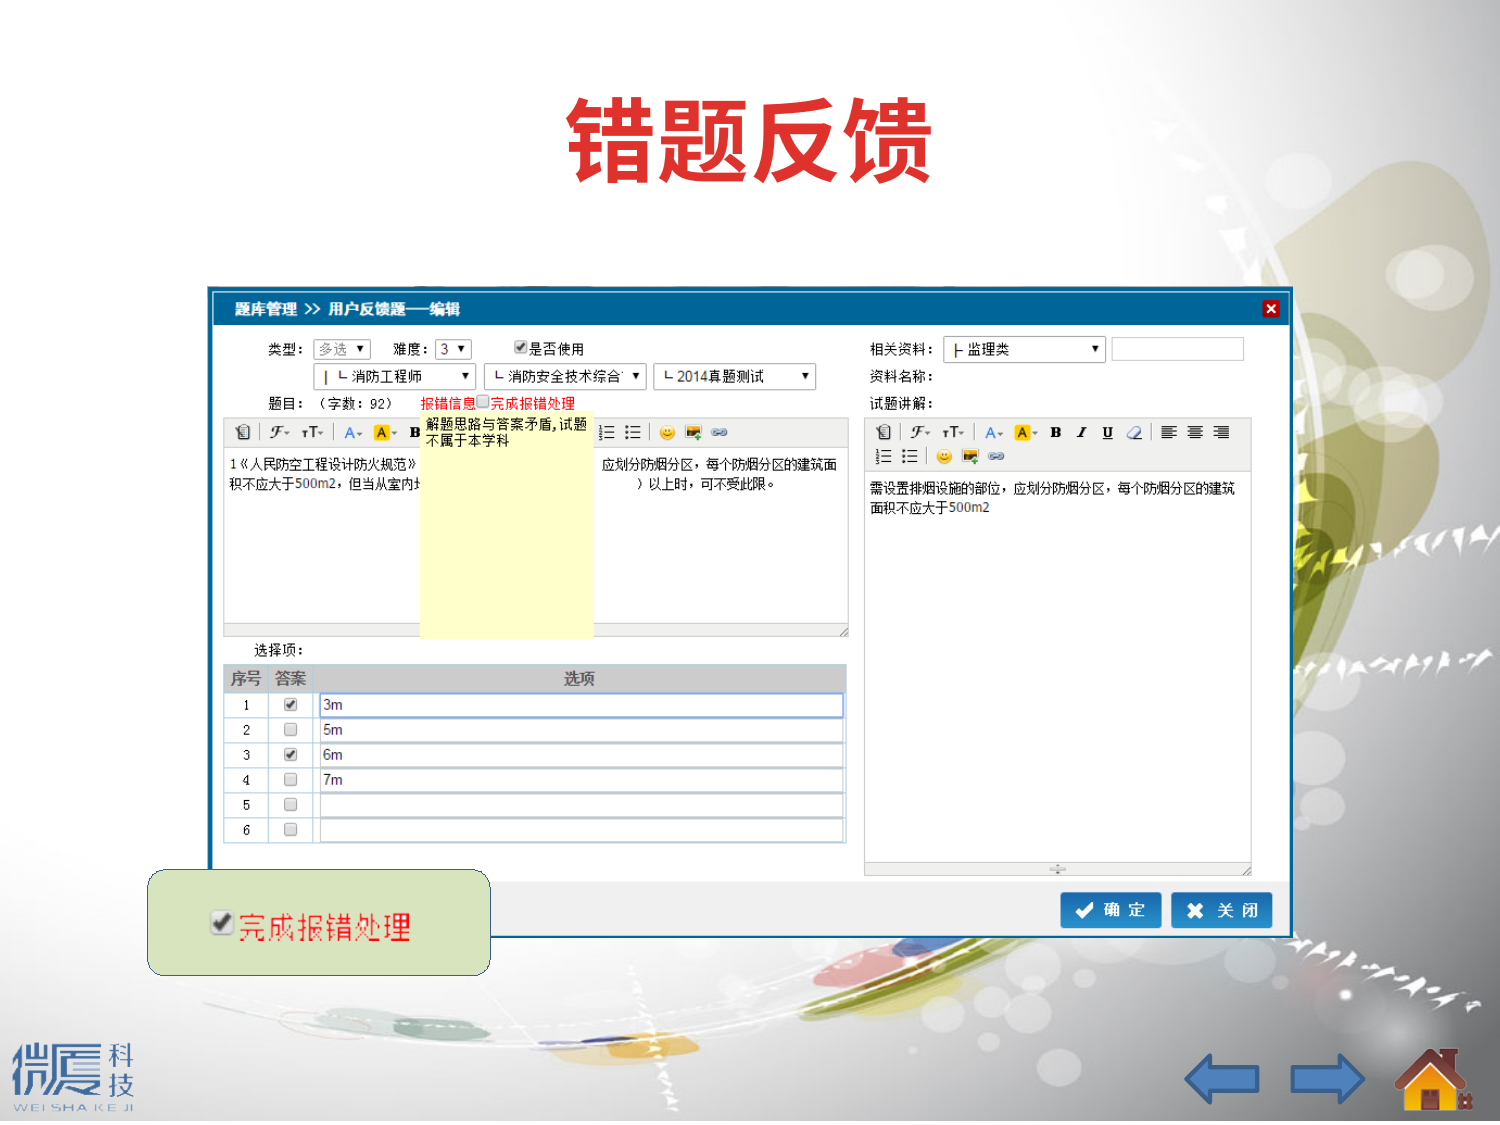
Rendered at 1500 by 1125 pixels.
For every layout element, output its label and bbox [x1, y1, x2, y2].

list [207, 286, 1293, 939]
text_box [1186, 1039, 1485, 1118]
picture [0, 0, 1500, 1125]
